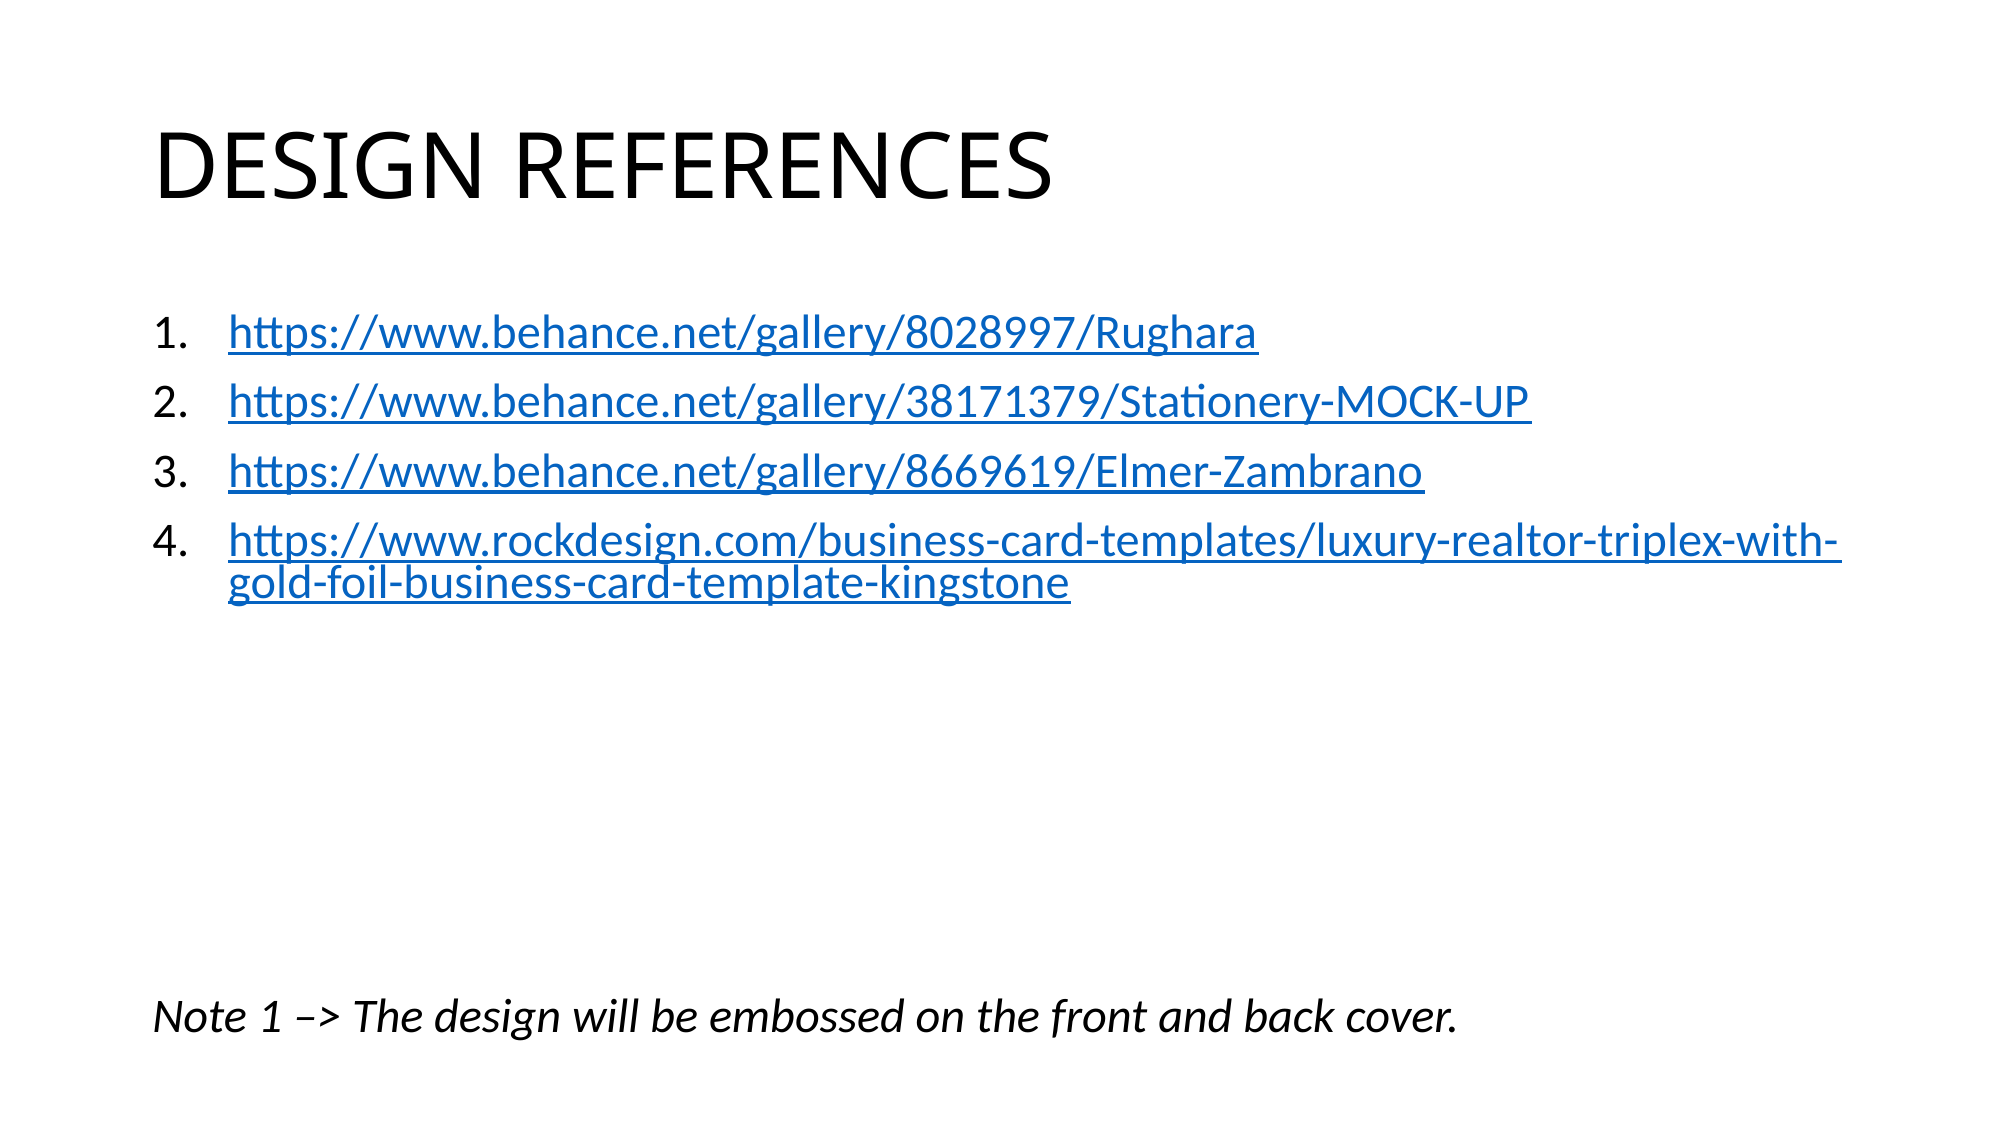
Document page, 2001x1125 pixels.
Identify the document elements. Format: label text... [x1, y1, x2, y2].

title DESIGN REFERENCES [137, 59, 1863, 278]
list https://www.behance.net/gallery/8028997/Rughara https://www.behance.net/gallery/38171379/Stationery-MOCK-UP https://www.behance.net/gallery/8669619/Elmer-Zambrano https://www.rockdesign.com/business-card-templates/luxury-realtor-triplex-with-gold-foil-business-card-template-kingstone Note 1 –> The design will be embossed on the front and back cover. [137, 299, 1863, 1014]
